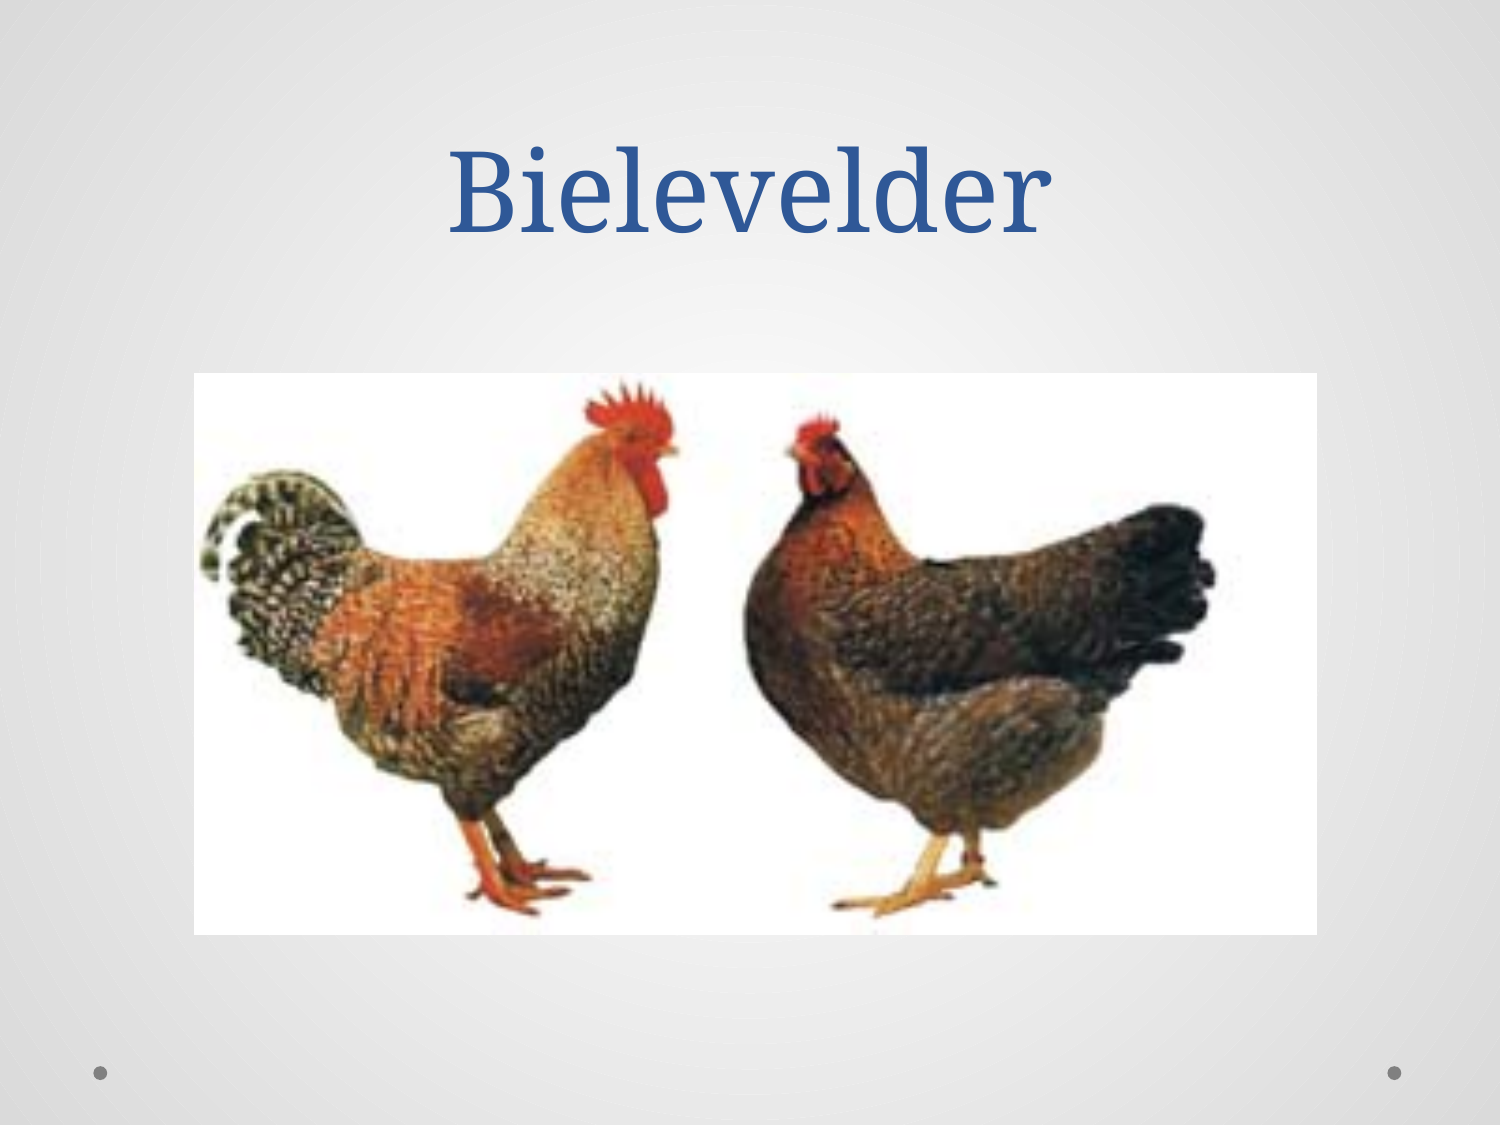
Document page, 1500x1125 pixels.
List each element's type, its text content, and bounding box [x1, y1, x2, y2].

picture [194, 373, 1318, 935]
title Bielevelder [75, 0, 1425, 263]
